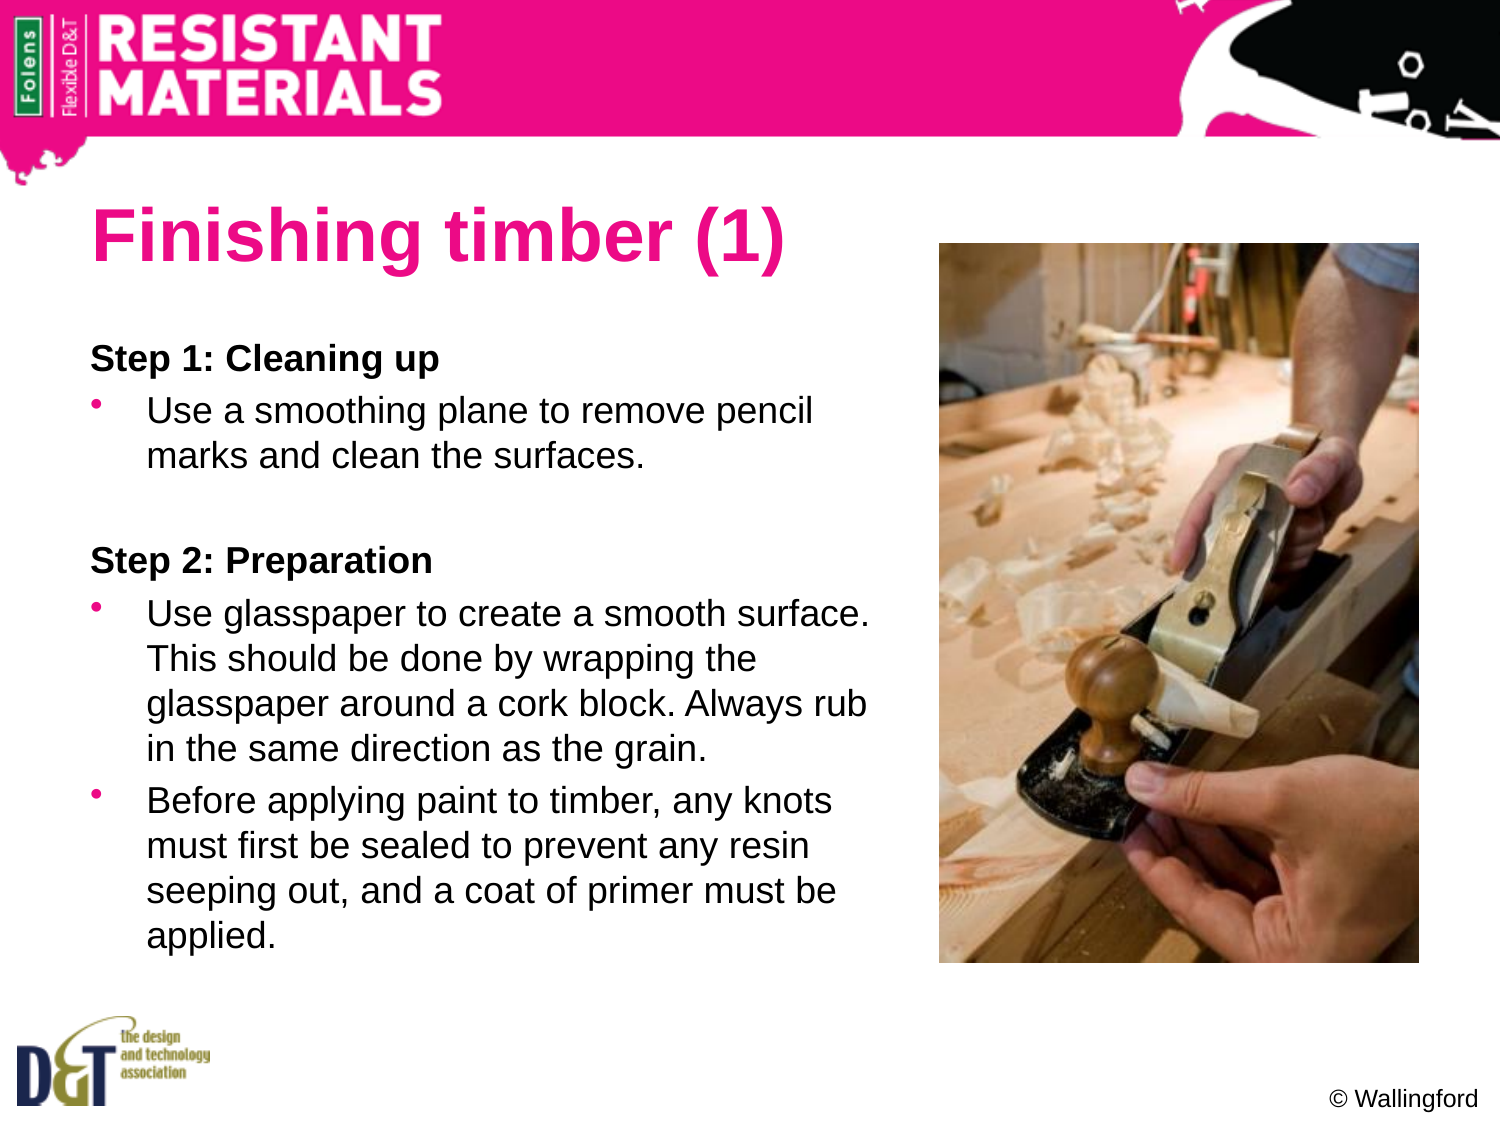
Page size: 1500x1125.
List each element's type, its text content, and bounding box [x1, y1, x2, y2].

title Finishing timber (1) [76, 160, 1427, 301]
picture [0, 0, 1500, 1125]
text_box © Wallingford [1257, 1074, 1495, 1125]
list Step 1: Cleaning up Use a smoothing plane to remove pencil marks and clean the surfaces. Step 2: Preparation Use glasspaper to create a smooth surface. This should be done by wrapping the glasspaper around a cork block. Always rub in the same direction as the grain. Before applying paint to timber, any knots must first be sealed to prevent any resin seeping out, and a coat of primer must be applied. [75, 326, 904, 1005]
